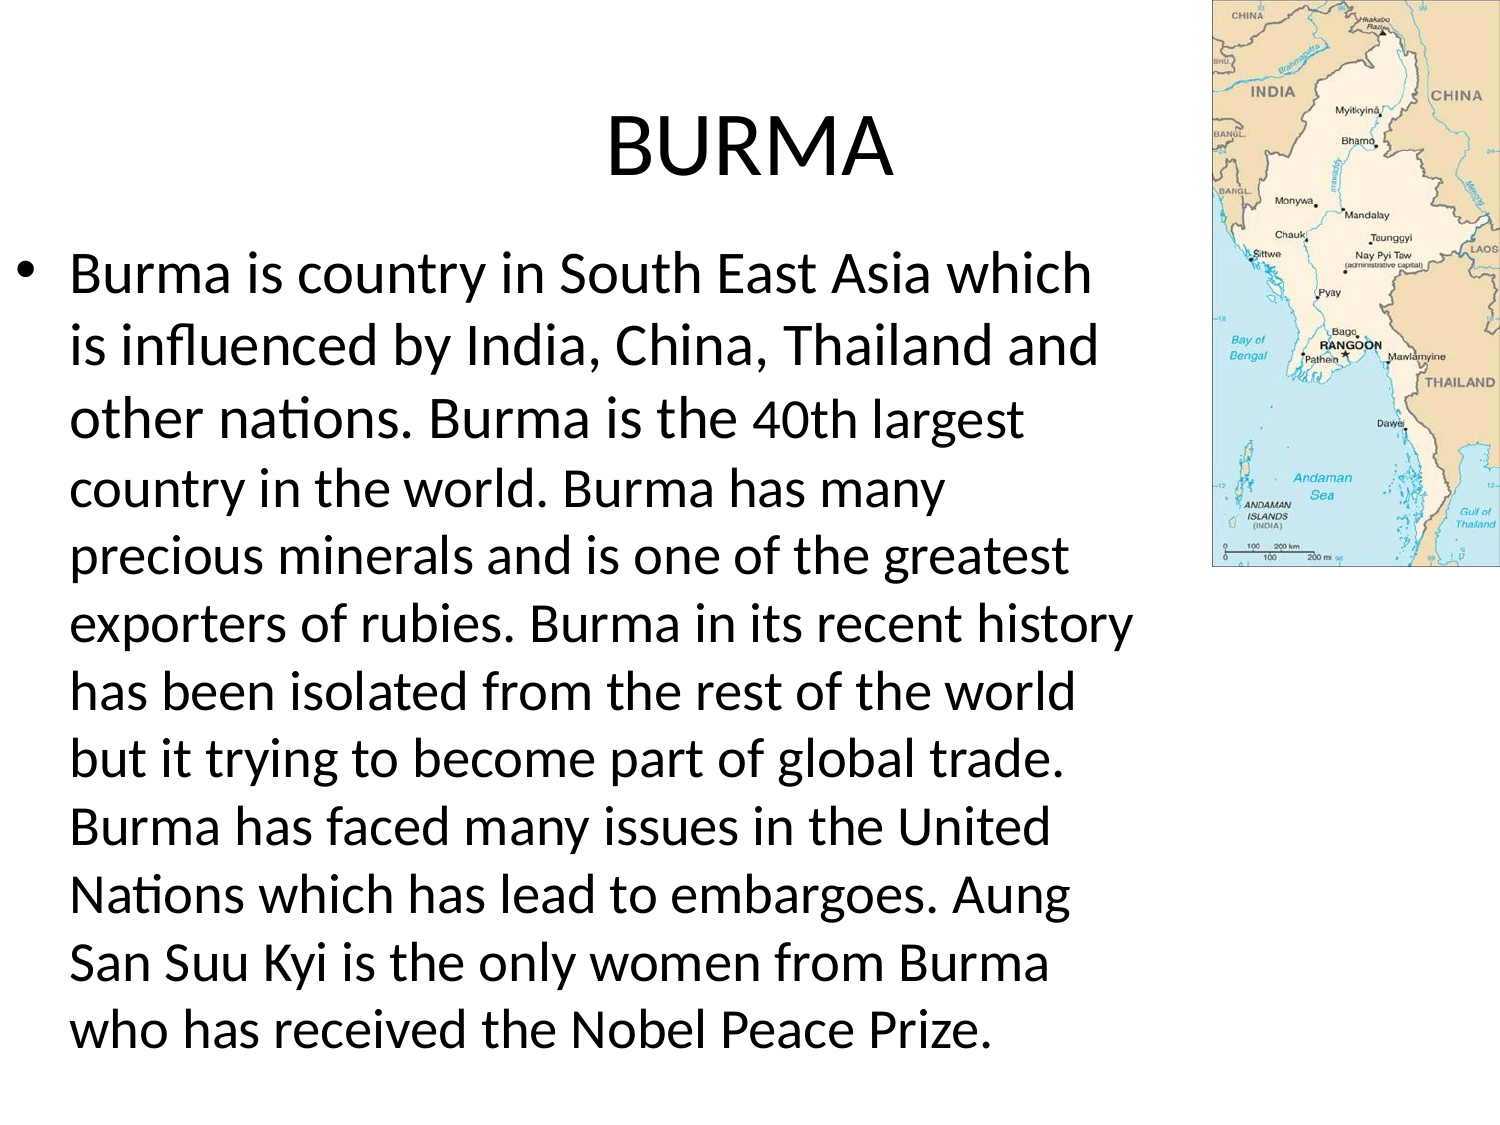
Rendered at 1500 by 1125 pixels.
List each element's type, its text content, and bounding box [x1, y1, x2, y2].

list Burma is country in South East Asia which is influenced by India, China, Thailand and other nations. Burma is the 40th largest country in the world. Burma has many precious minerals and is one of the greatest exporters of rubies. Burma in its recent history has been isolated from the rest of the world but it trying to become part of global trade. Burma has faced many issues in the United Nations which has lead to embargoes. Aung San Suu Kyi is the only women from Burma who has received the Nobel Peace Prize. [0, 224, 1150, 1125]
picture [1212, 0, 1500, 567]
title BURMA [75, 45, 1207, 233]
